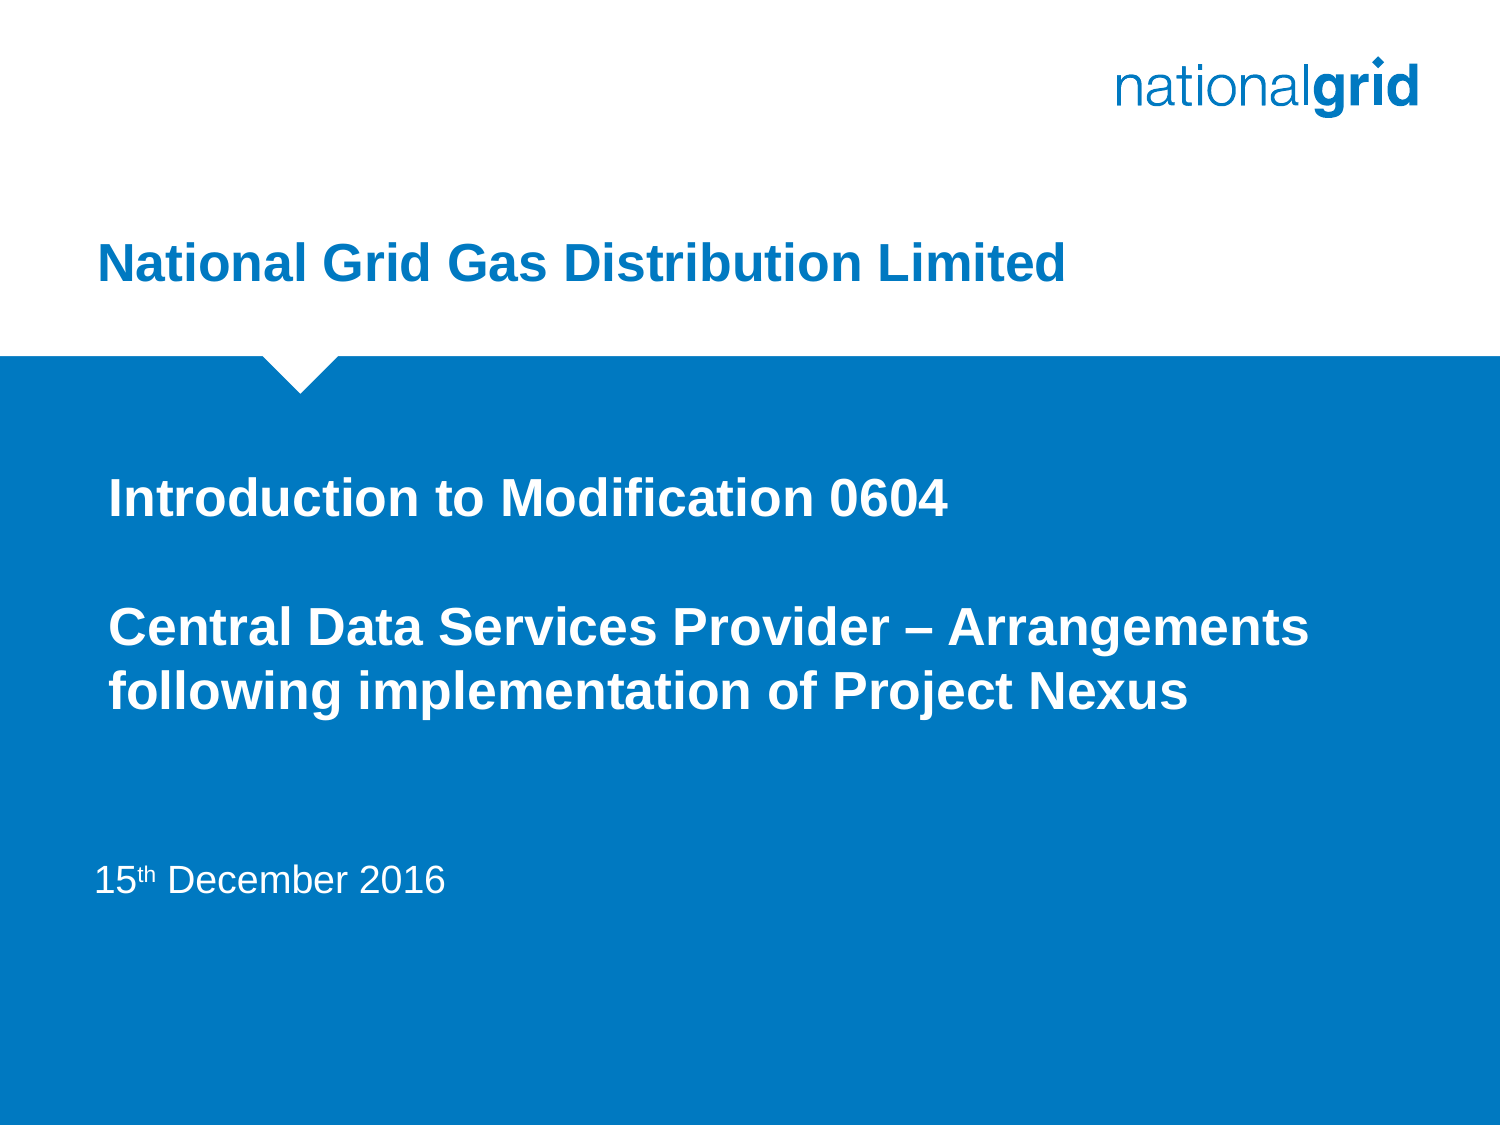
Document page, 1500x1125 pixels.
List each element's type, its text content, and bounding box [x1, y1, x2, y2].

title National Grid Gas Distribution Limited [97, 220, 1417, 301]
text_box Introduction to Modification 0604 Central Data Services Provider – Arrangements following implementation of Project Nexus [93, 456, 1444, 728]
subtitle 15th December 2016 [93, 847, 1414, 930]
